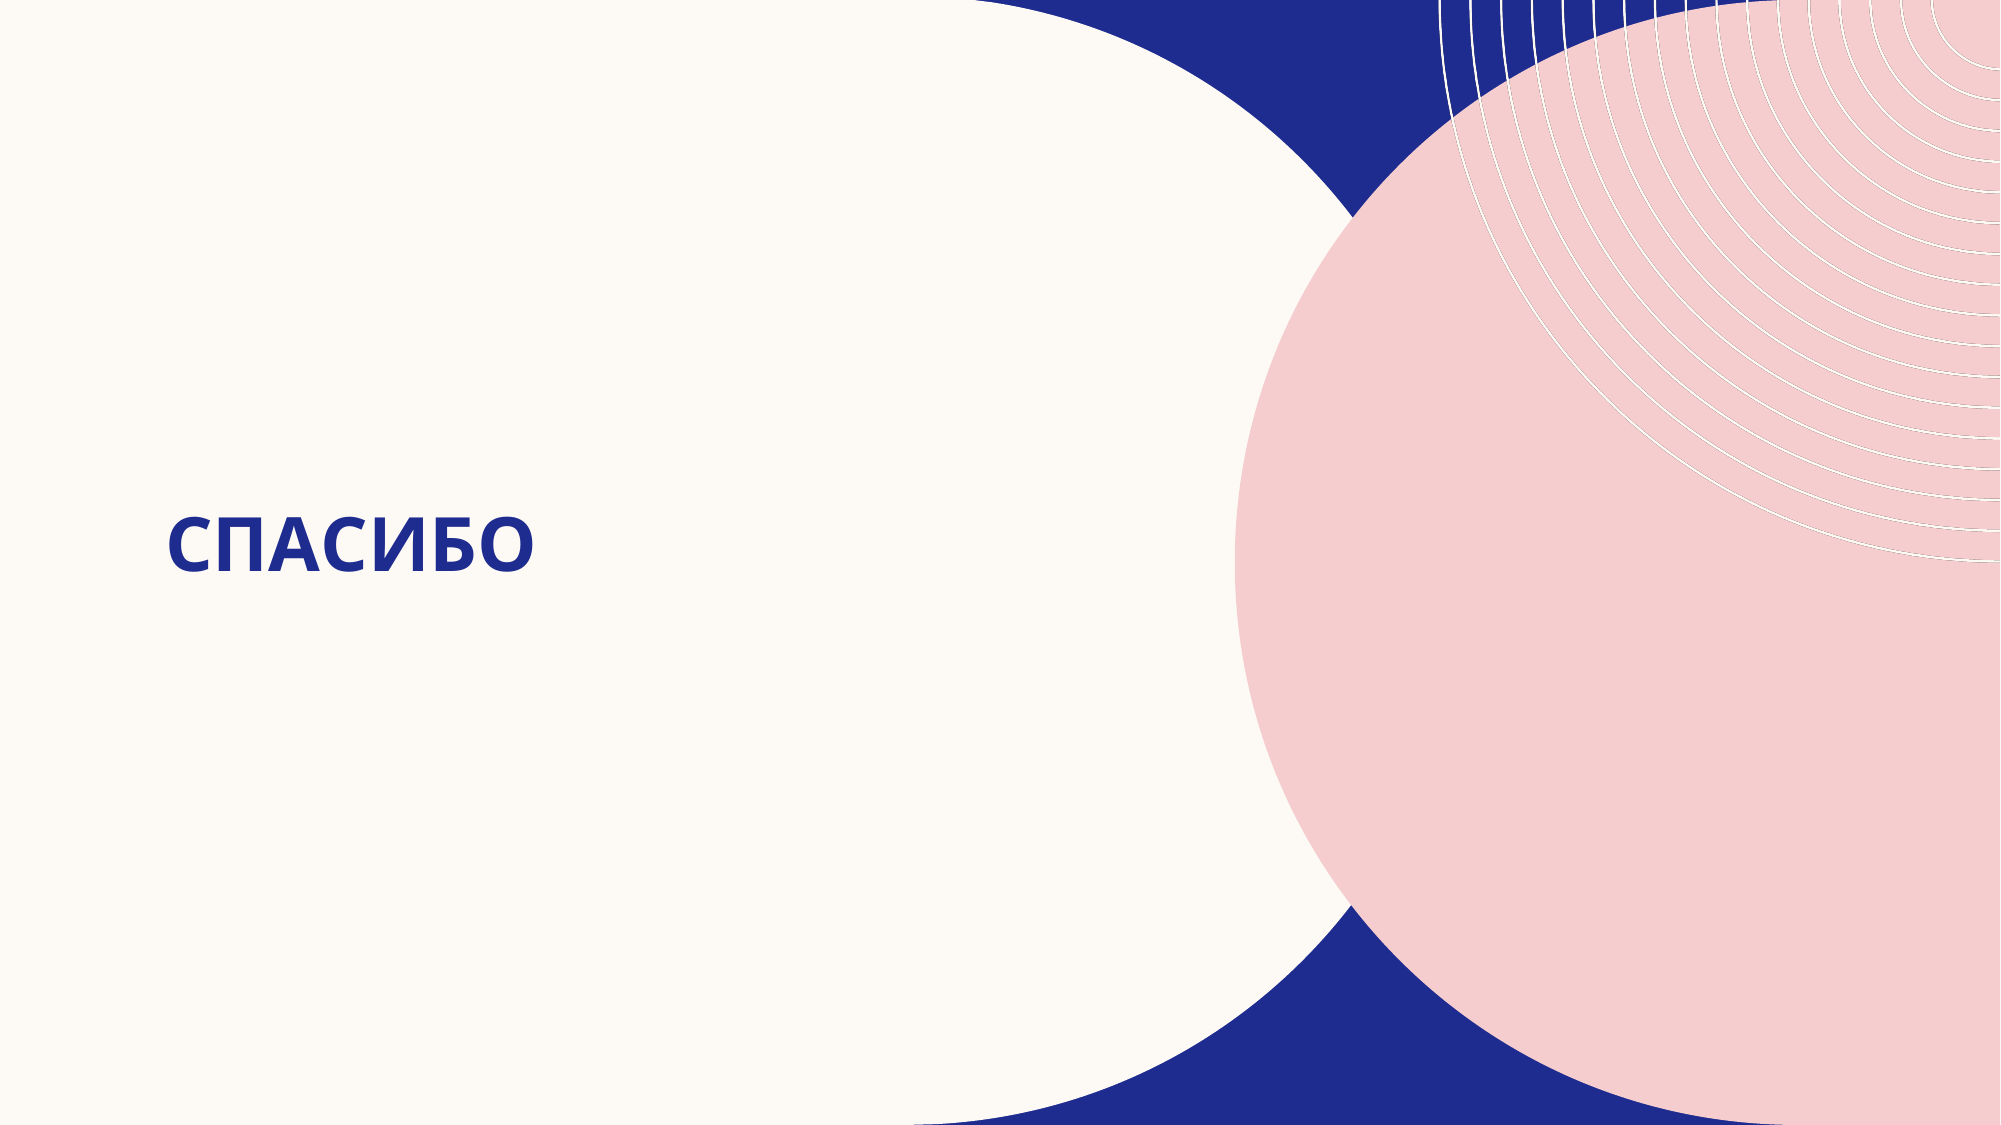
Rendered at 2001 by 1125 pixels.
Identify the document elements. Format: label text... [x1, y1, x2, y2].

title Спасибо [150, 139, 678, 587]
picture [1438, 0, 2001, 563]
